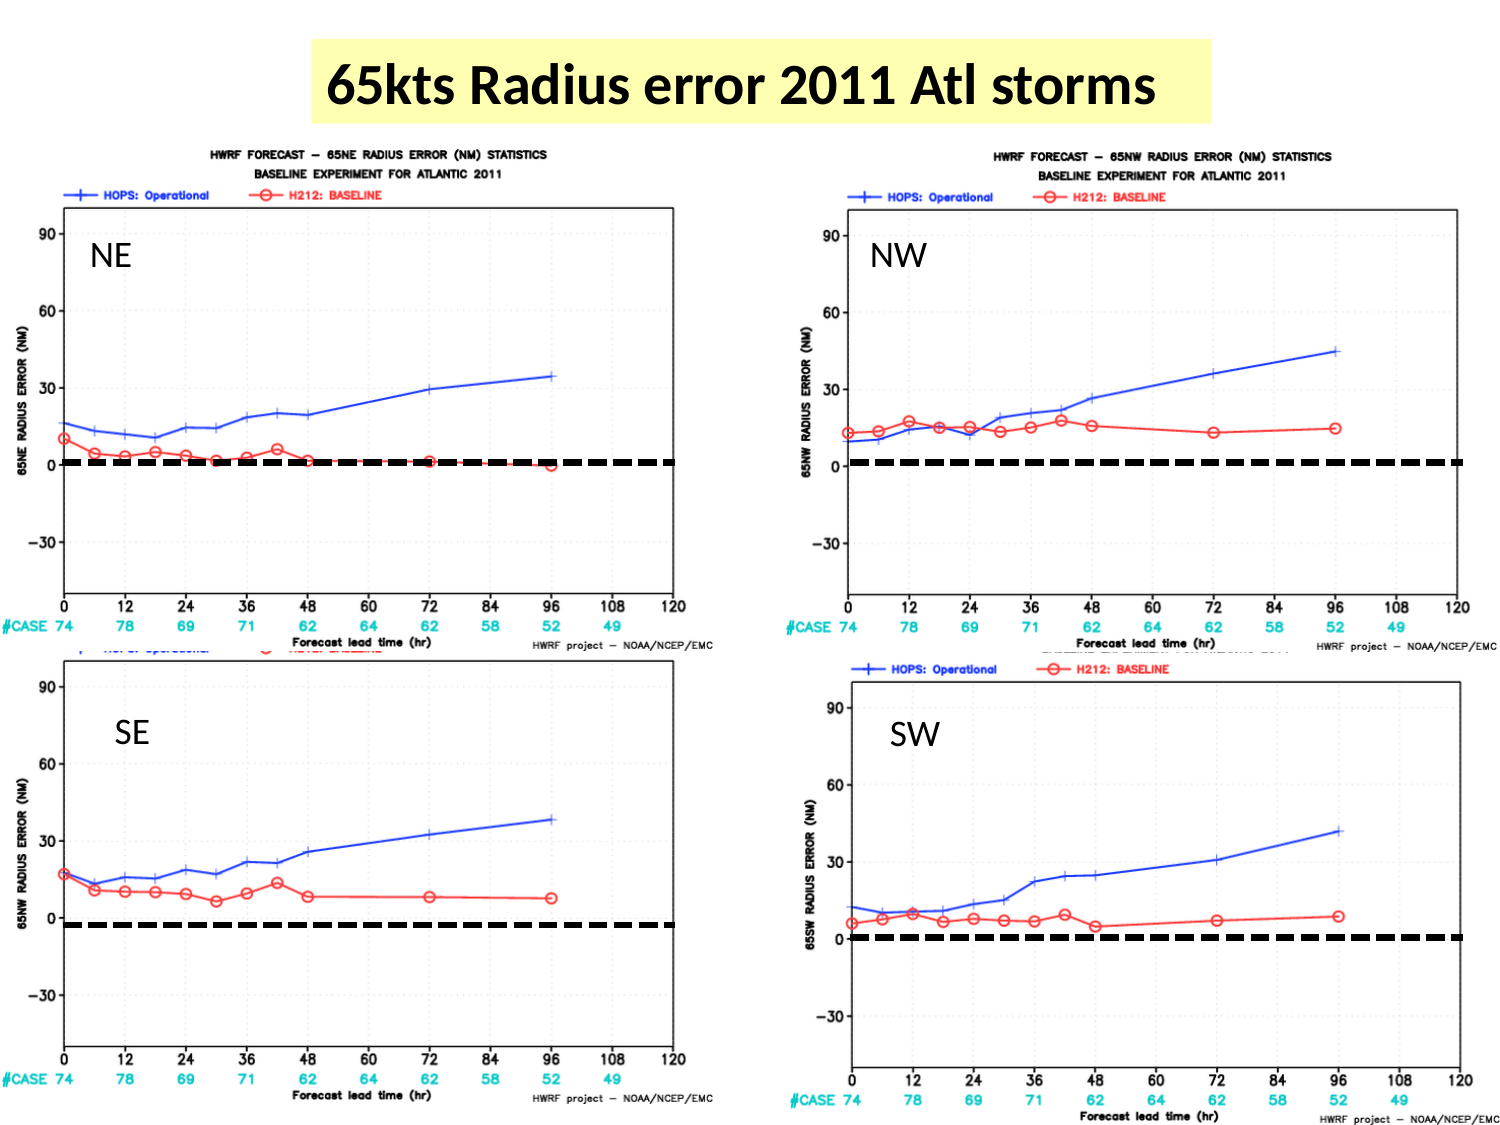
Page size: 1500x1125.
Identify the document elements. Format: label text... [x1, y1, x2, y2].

text_box 65kts Radius error 2011 Atl storms [311, 38, 1212, 124]
picture [1, 149, 713, 1105]
picture [786, 150, 1500, 1125]
